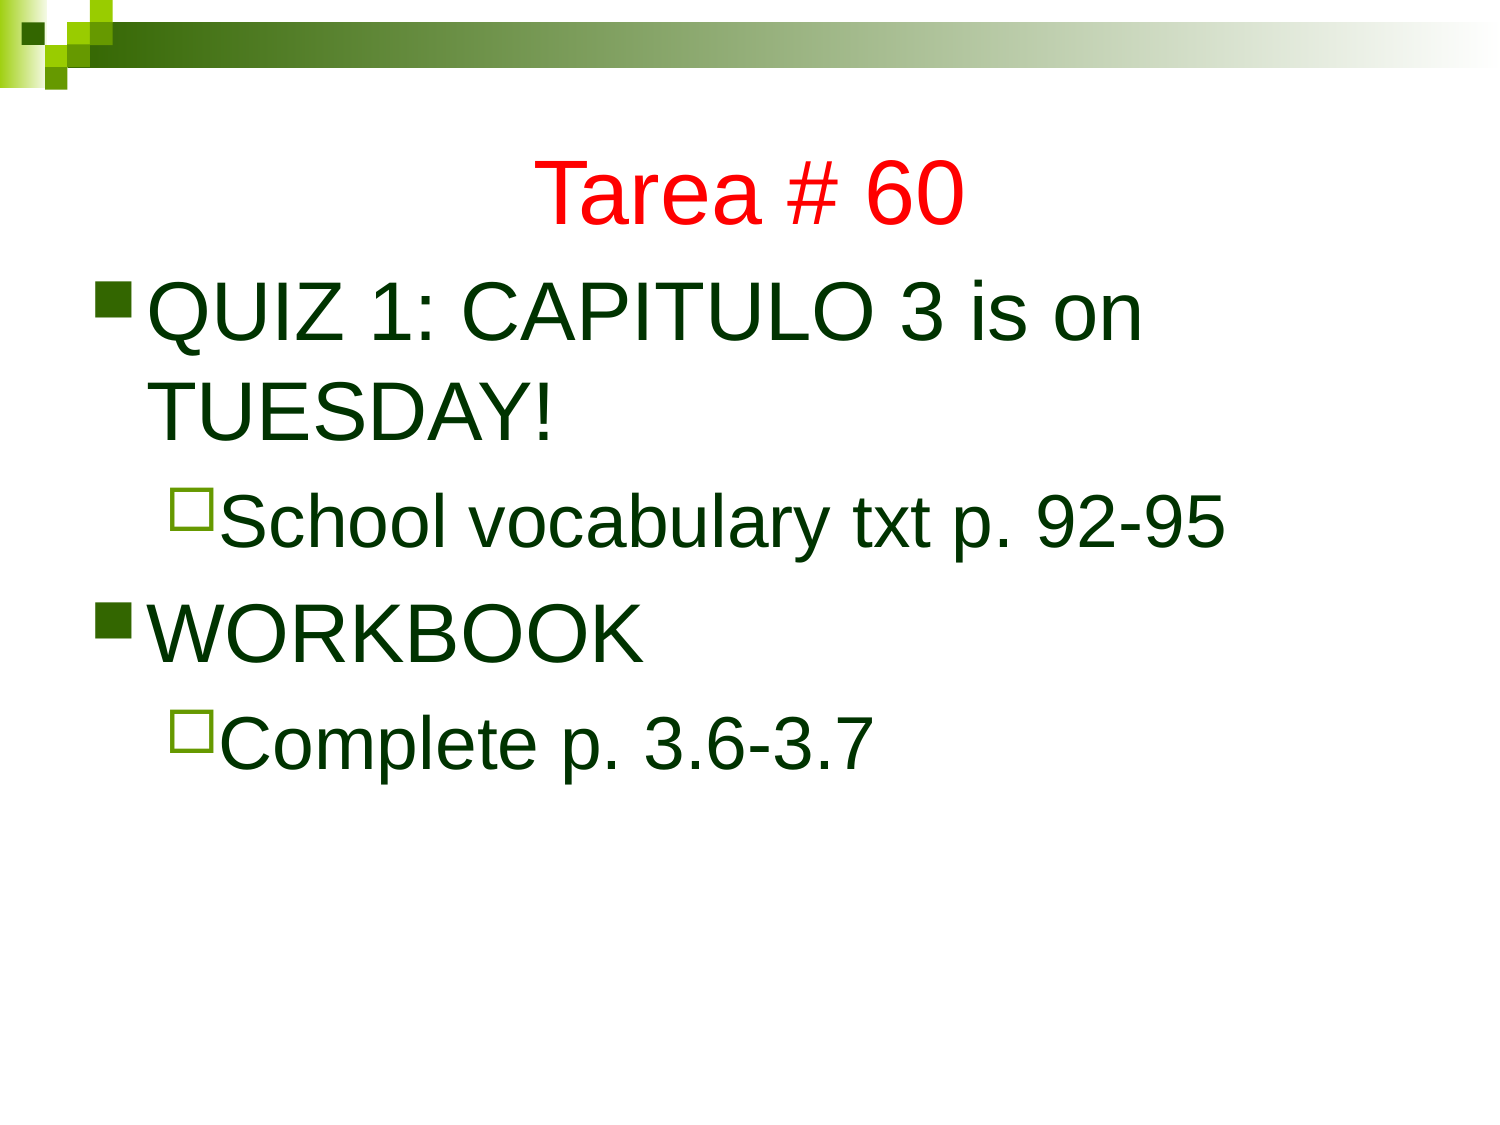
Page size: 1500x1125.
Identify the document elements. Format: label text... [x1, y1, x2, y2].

title Tarea # 60 [75, 75, 1425, 249]
list QUIZ 1: CAPITULO 3 is on TUESDAY! School vocabulary txt p. 92-95 WORKBOOK Complete p. 3.6-3.7 [75, 249, 1425, 1088]
